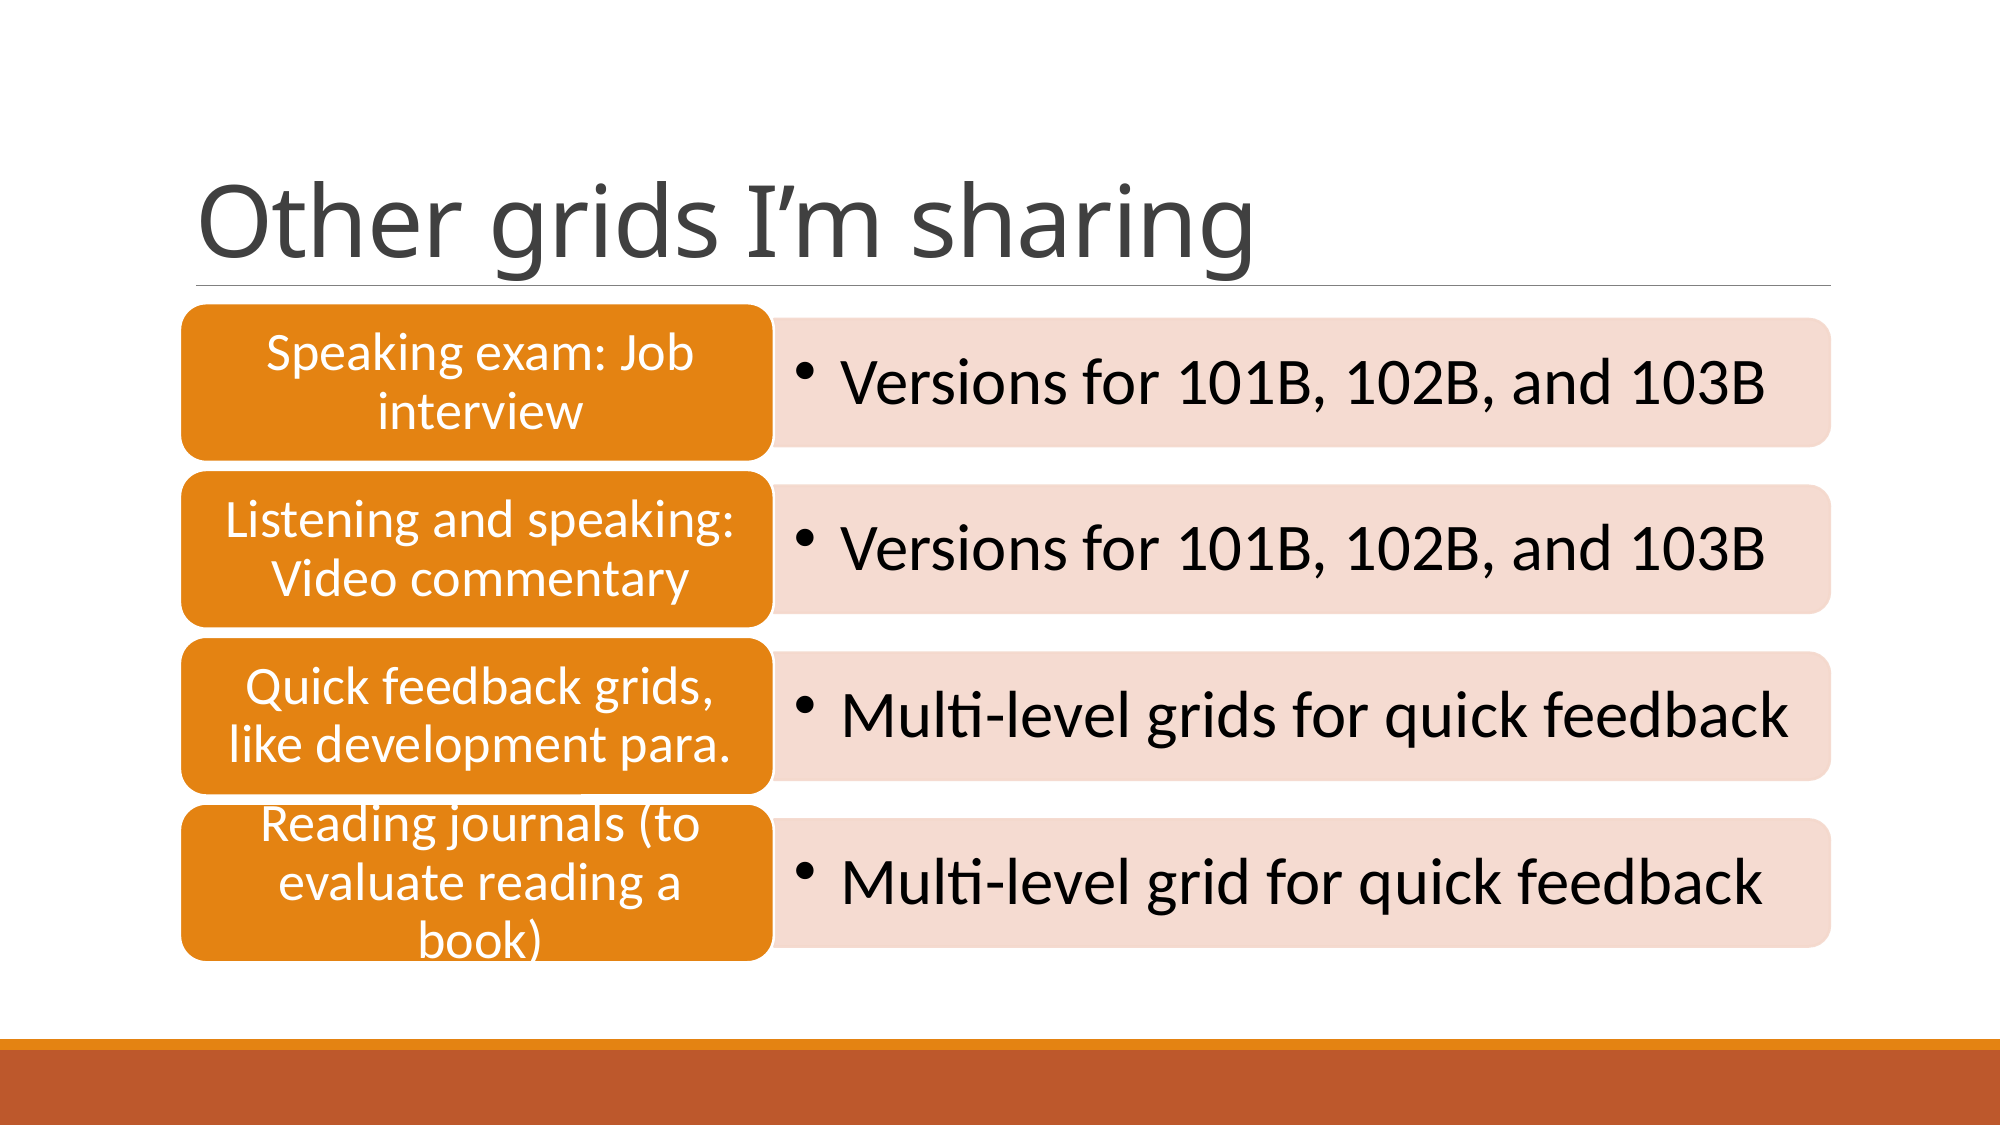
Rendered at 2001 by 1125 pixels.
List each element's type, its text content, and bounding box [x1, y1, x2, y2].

title Other grids I’m sharing [180, 47, 1830, 285]
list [179, 302, 1831, 964]
